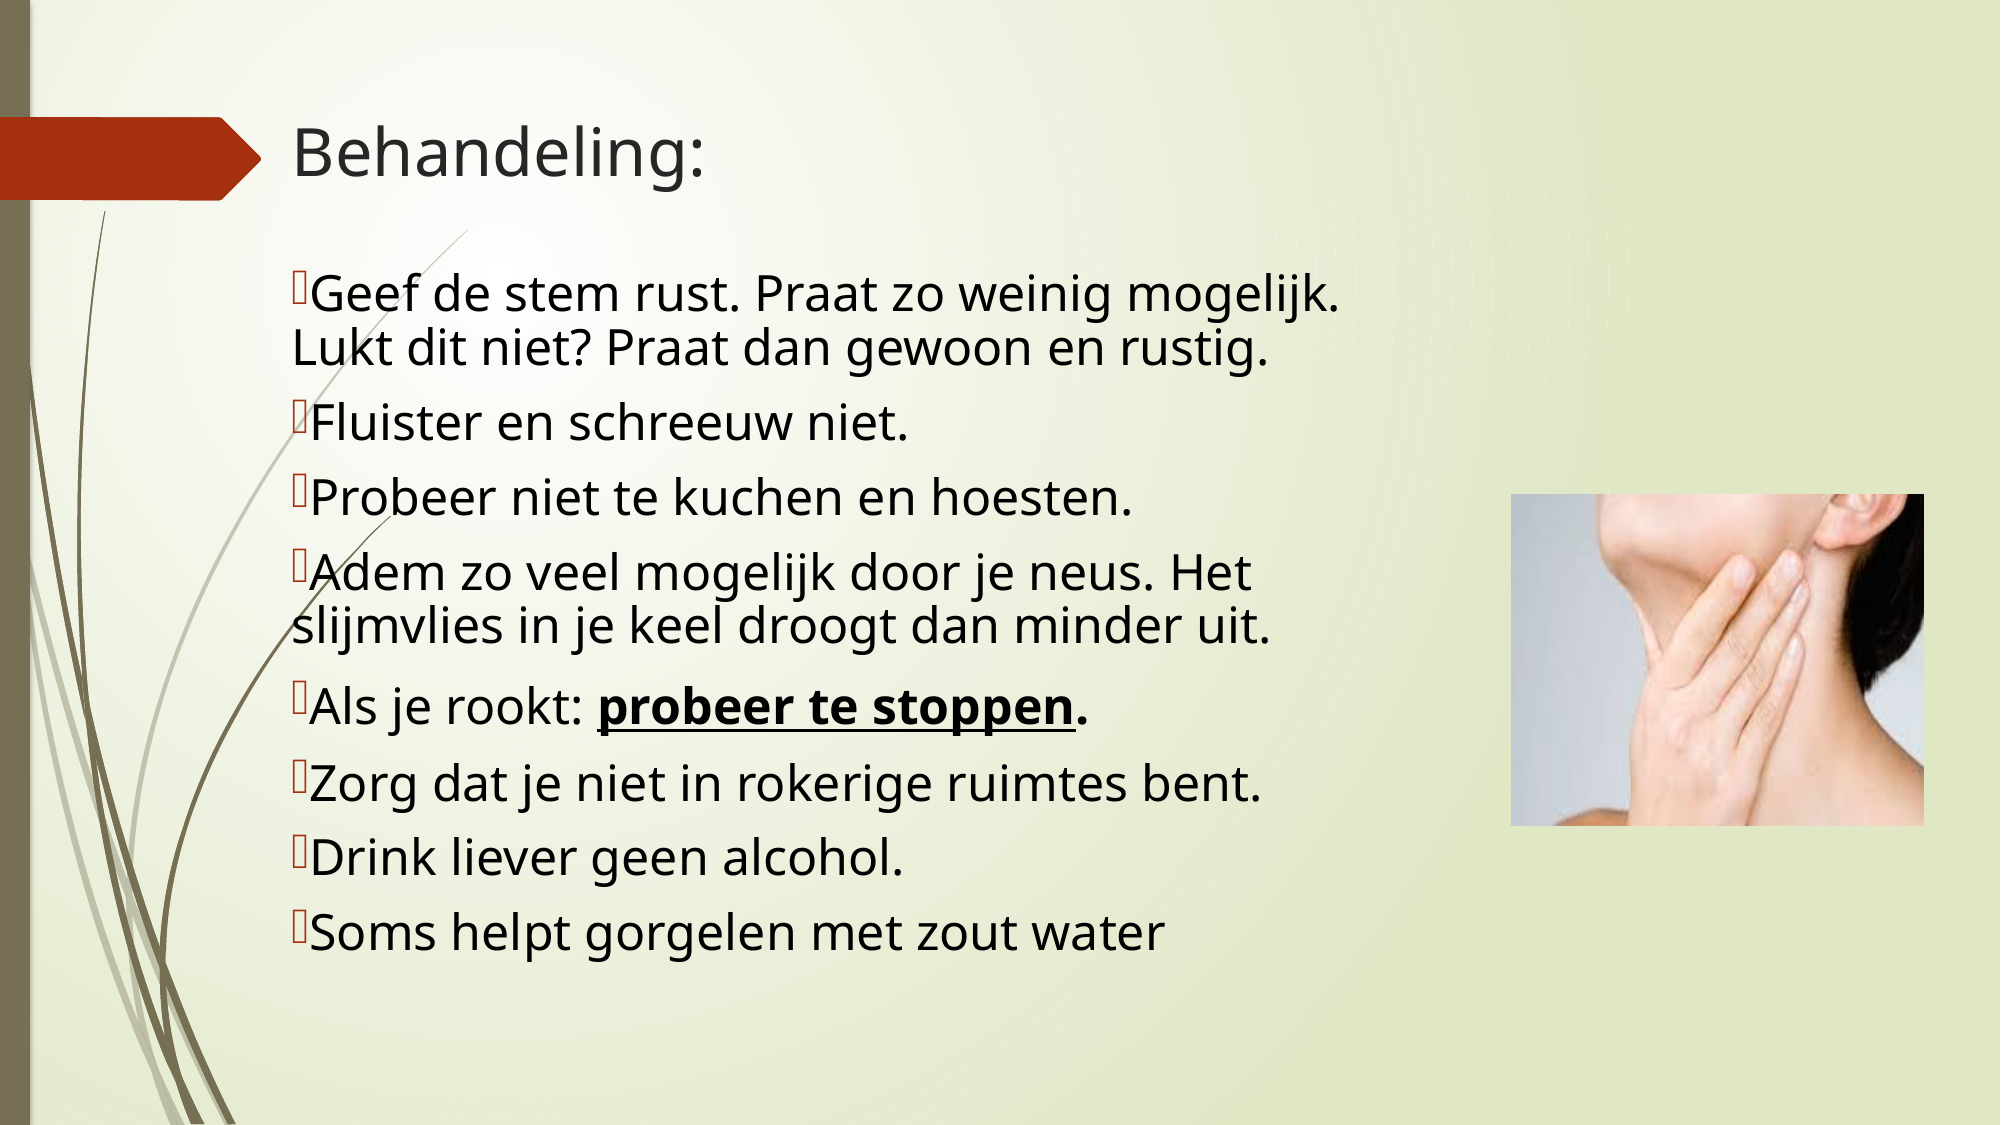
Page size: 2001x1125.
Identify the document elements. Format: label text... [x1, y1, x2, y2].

text_box Geef de stem rust. Praat zo weinig mogelijk. Lukt dit niet? Praat dan gewoon en rustig. Fluister en schreeuw niet. Probeer niet te kuchen en hoesten. Adem zo veel mogelijk door je neus. Het slijmvlies in je keel droogt dan minder uit. Als je rookt: probeer te stoppen. Zorg dat je niet in rokerige ruimtes bent. Drink liever geen alcohol. Soms helpt gorgelen met zout water [472, 260, 1457, 970]
picture [1511, 494, 1924, 826]
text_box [4, 0, 392, 1125]
title Behandeling: [472, 102, 956, 260]
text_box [395, 37, 468, 1125]
